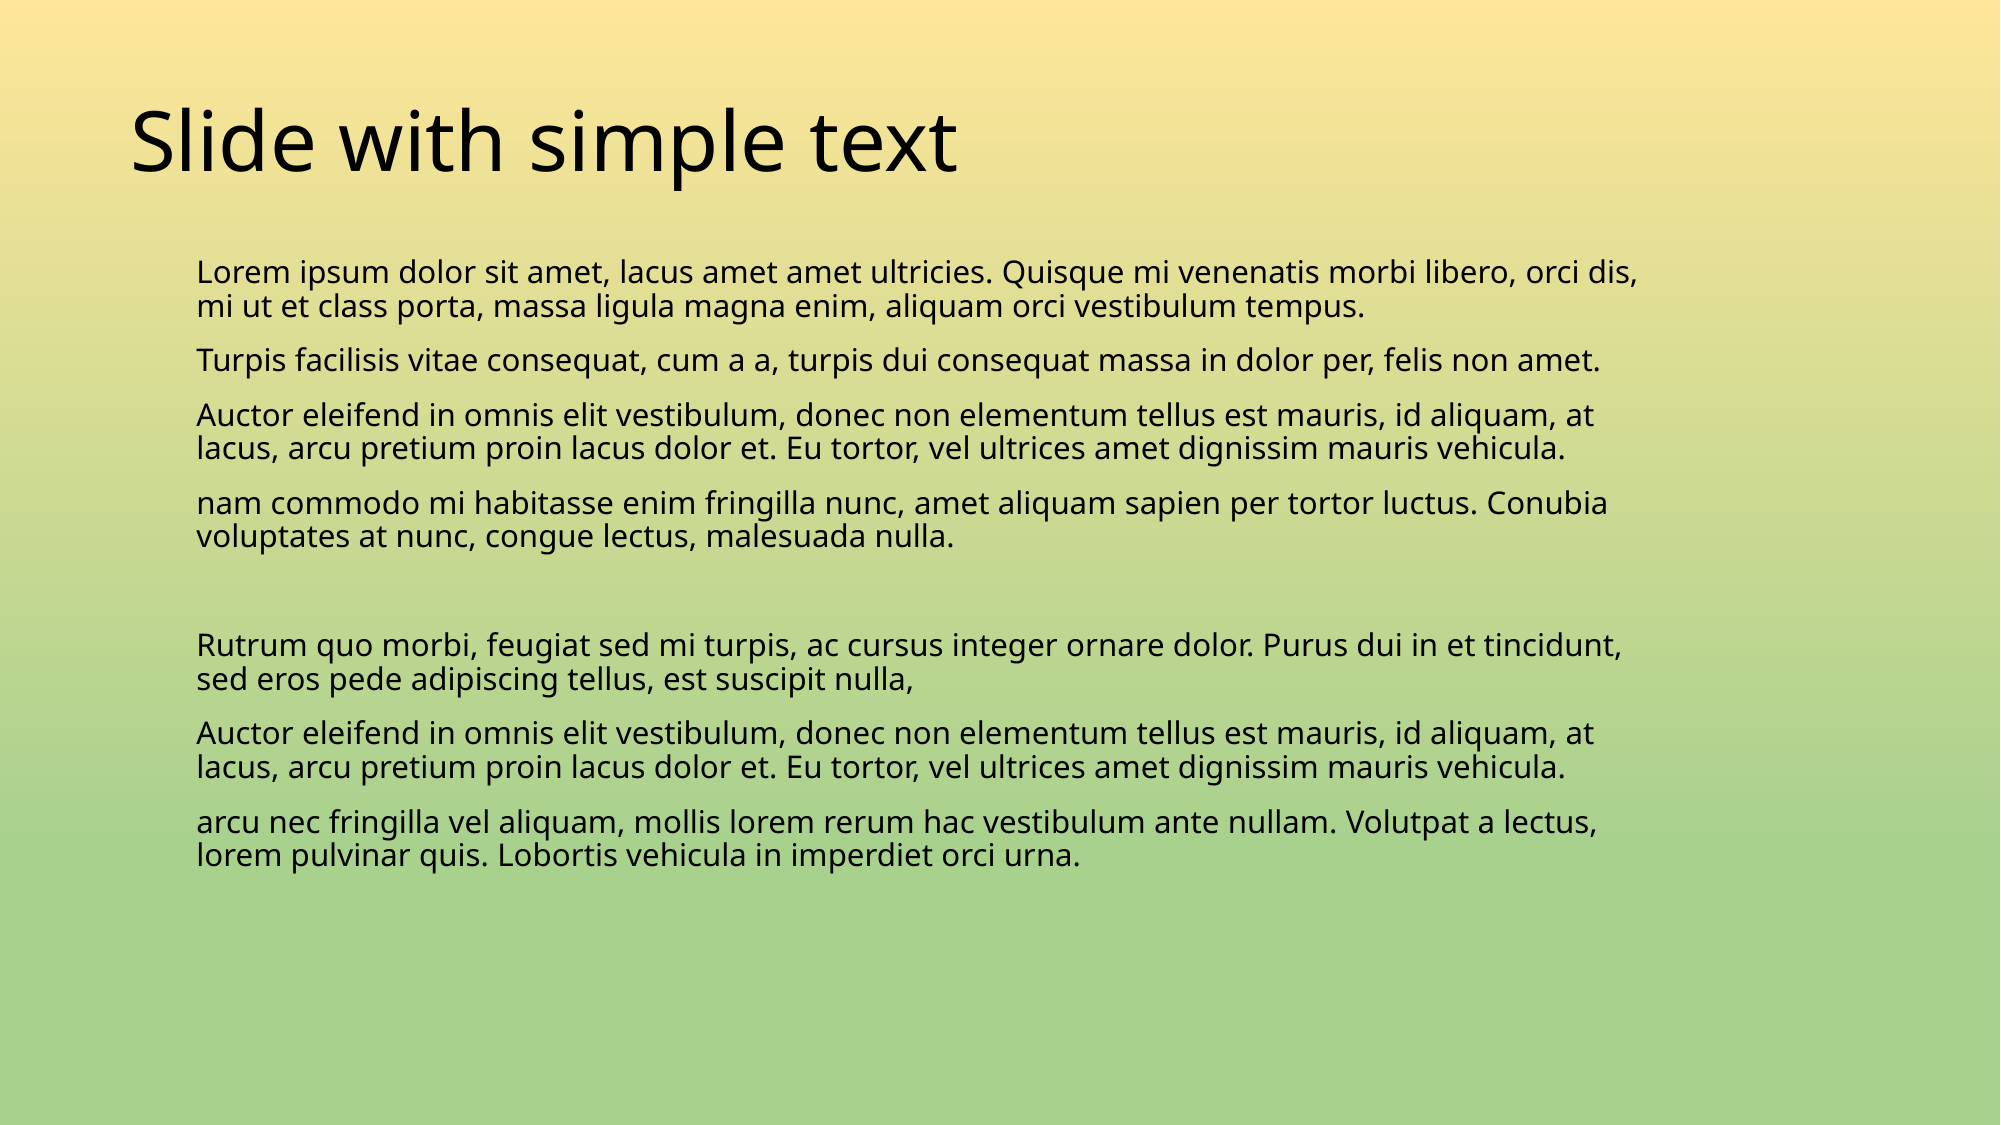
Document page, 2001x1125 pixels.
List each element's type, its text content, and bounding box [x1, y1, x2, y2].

list Lorem ipsum dolor sit amet, lacus amet amet ultricies. Quisque mi venenatis morbi libero, orci dis, mi ut et class porta, massa ligula magna enim, aliquam orci vestibulum tempus. Turpis facilisis vitae consequat, cum a a, turpis dui consequat massa in dolor per, felis non amet. Auctor eleifend in omnis elit vestibulum, donec non elementum tellus est mauris, id aliquam, at lacus, arcu pretium proin lacus dolor et. Eu tortor, vel ultrices amet dignissim mauris vehicula. nam commodo mi habitasse enim fringilla nunc, amet aliquam sapien per tortor luctus. Conubia voluptates at nunc, congue lectus, malesuada nulla. Rutrum quo morbi, feugiat sed mi turpis, ac cursus integer ornare dolor. Purus dui in et tincidunt, sed eros pede adipiscing tellus, est suscipit nulla, Auctor eleifend in omnis elit vestibulum, donec non elementum tellus est mauris, id aliquam, at lacus, arcu pretium proin lacus dolor et. Eu tortor, vel ultrices amet dignissim mauris vehicula. arcu nec fringilla vel aliquam, mollis lorem rerum hac vestibulum ante nullam. Volutpat a lectus, lorem pulvinar quis. Lobortis vehicula in imperdiet orci urna. [181, 248, 1694, 989]
title Slide with simple text [115, 48, 1310, 197]
